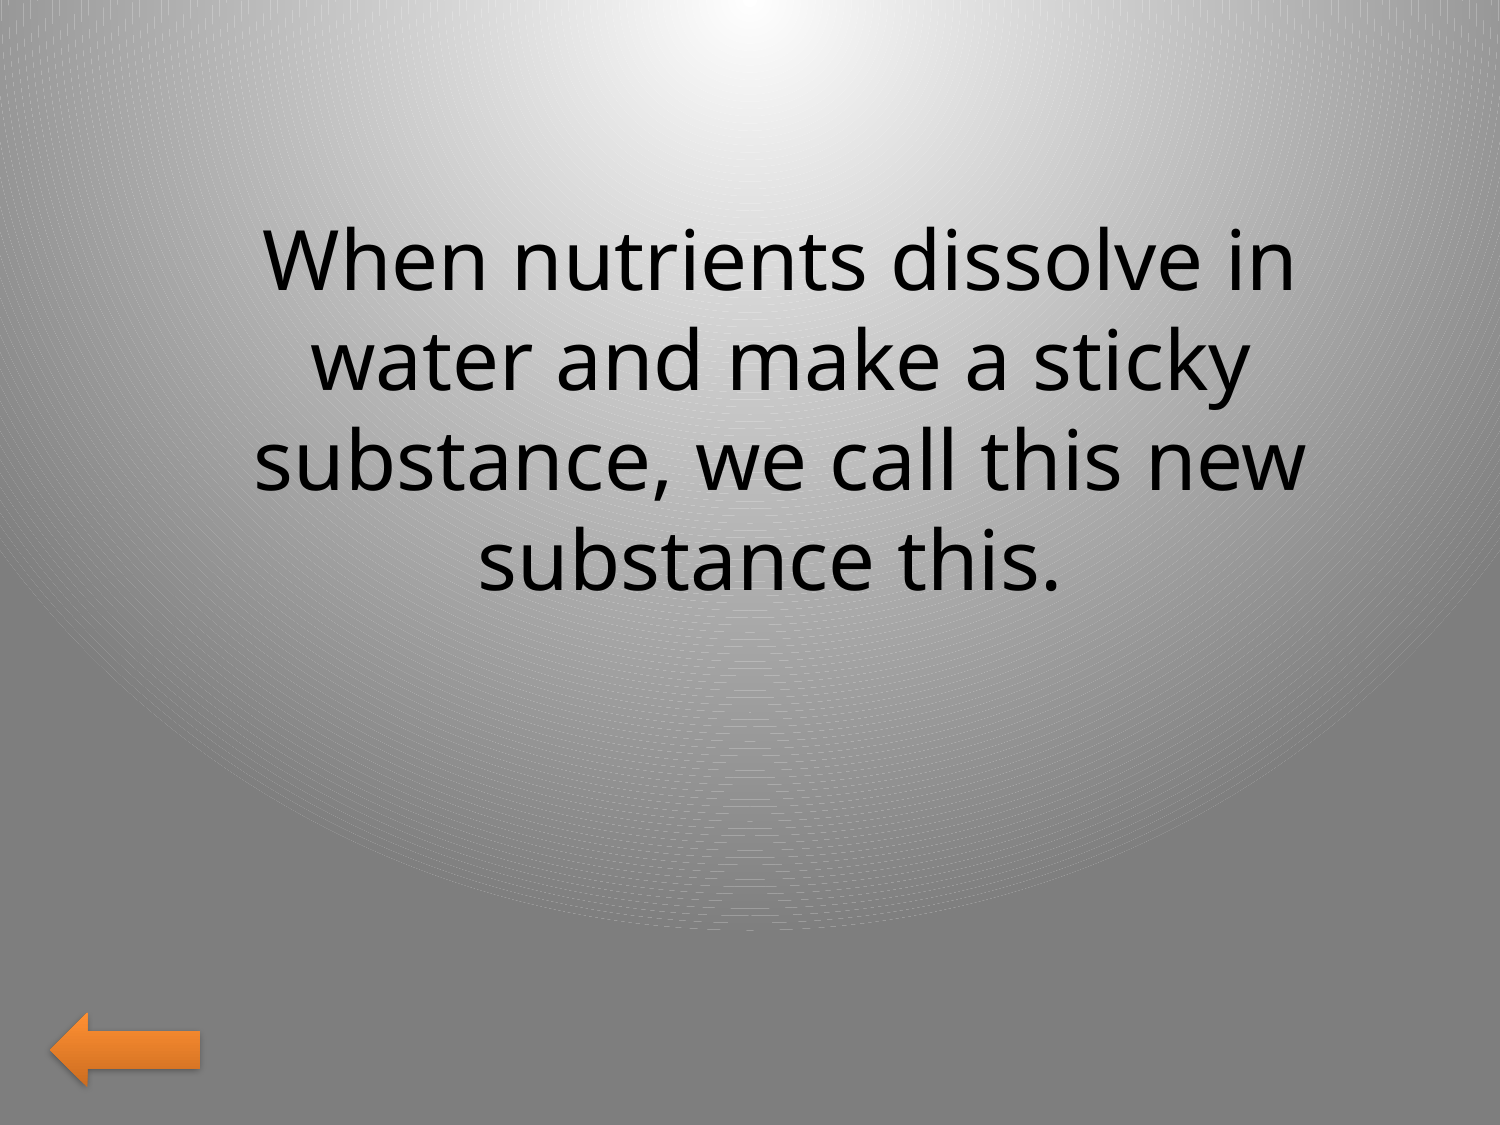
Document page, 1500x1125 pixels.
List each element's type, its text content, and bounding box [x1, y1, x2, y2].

text_box When nutrients dissolve in water and make a sticky substance, we call this new substance this. [224, 199, 1338, 615]
text_box [49, 1012, 200, 1088]
